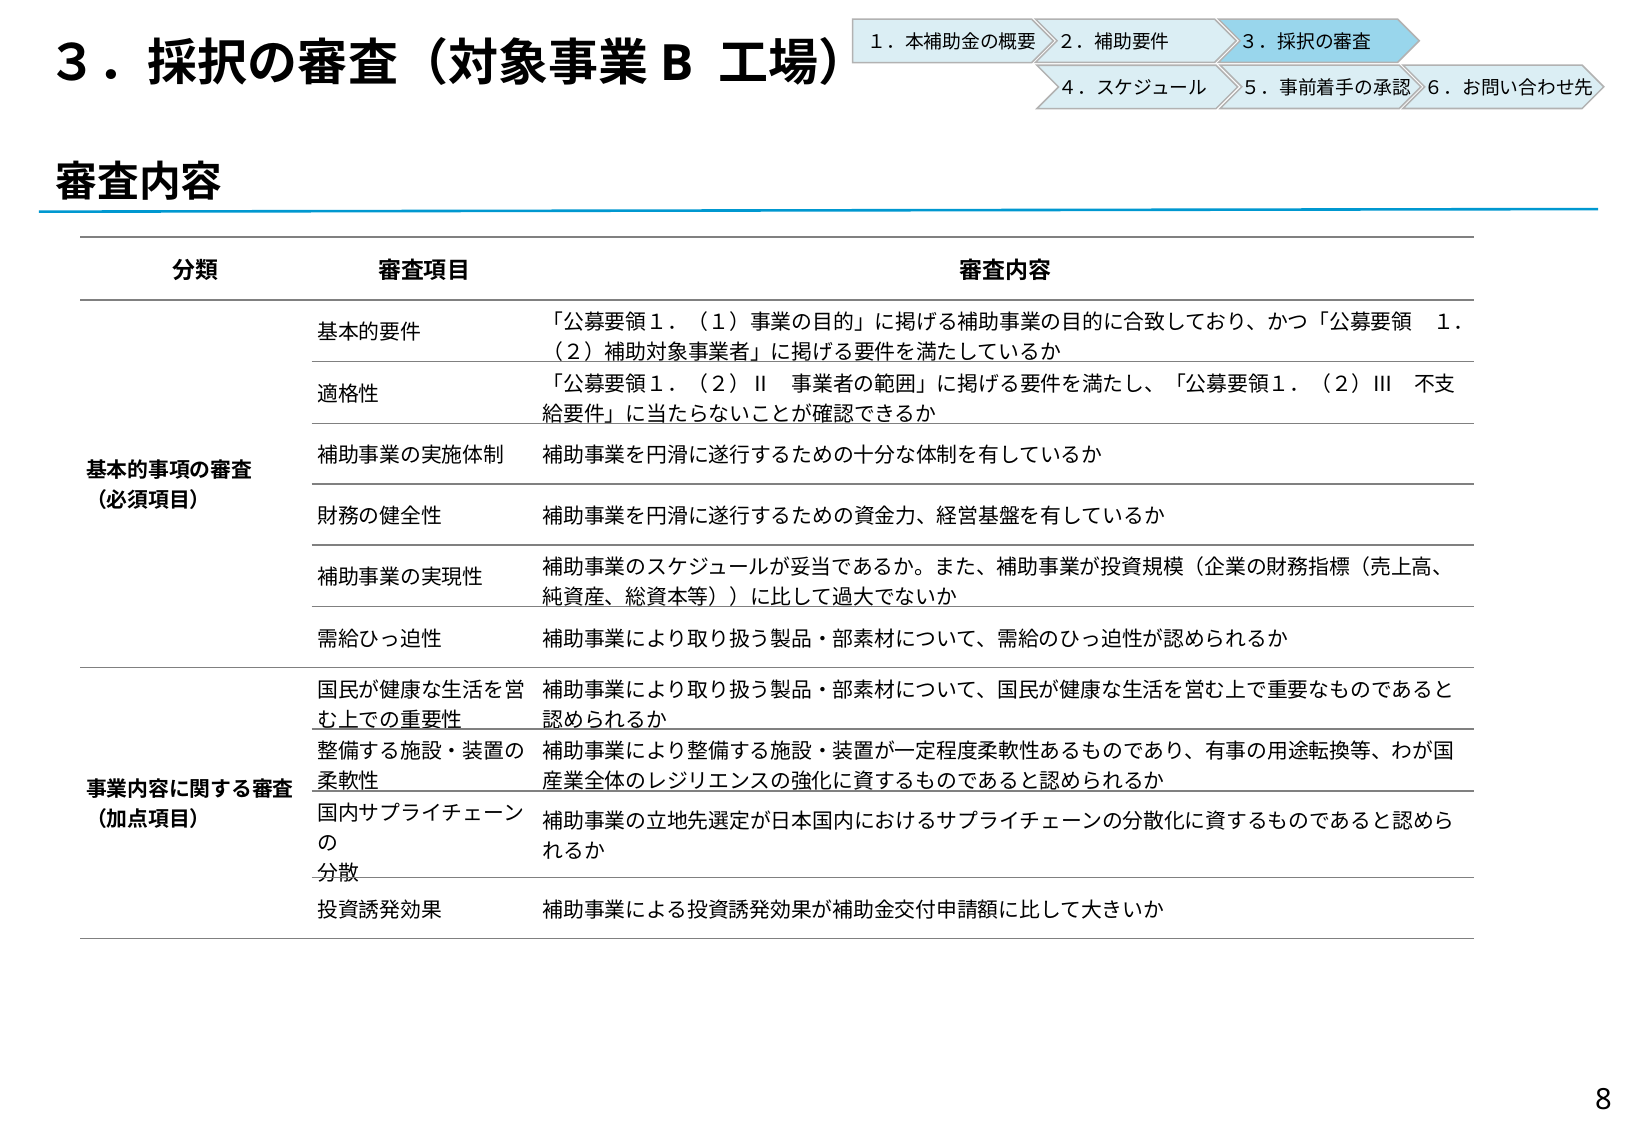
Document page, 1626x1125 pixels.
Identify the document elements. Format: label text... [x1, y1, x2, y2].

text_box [38, 208, 1599, 212]
table_cell 財務の健全性 [312, 485, 537, 544]
table_header 分類 [80, 238, 312, 299]
table_cell 補助事業のスケジュールが妥当であるか。また、補助事業が投資規模（企業の財務指標（売上高、純資産、総資本等））に比して過大でないか [537, 546, 1474, 606]
table_cell 補助事業により取り扱う製品・部素材について、需給のひっ迫性が認められるか [537, 607, 1474, 667]
table_cell 補助事業により取り扱う製品・部素材について、国民が健康な生活を営む上で重要なものであると認められるか [537, 668, 1474, 728]
table_cell 補助事業の実現性 [312, 546, 537, 606]
table_cell 基本的事項の審査 （必須項目） [80, 301, 312, 667]
table_cell 「公募要領１．（１）事業の目的」に掲げる補助事業の目的に合致しており、かつ「公募要領 １．（２）補助対象事業者」に掲げる要件を満たしているか [537, 301, 1474, 361]
text_box ６．お問い合わせ先 [1403, 65, 1604, 109]
table_cell 補助事業により整備する施設・装置が一定程度柔軟性あるものであり、有事の用途転換等、わが国産業全体のレジリエンスの強化に資するものであると認められるか [537, 730, 1474, 790]
table_cell 補助事業を円滑に遂行するための資金力、経営基盤を有しているか [537, 485, 1474, 544]
table_cell 国民が健康な生活を営む上での重要性 [312, 668, 537, 728]
text_box 審査内容 [40, 146, 703, 208]
table_cell 需給ひっ迫性 [312, 607, 537, 667]
title ３．採択の審査（対象事業B 工場） [32, 23, 1593, 99]
table_header 審査項目 [312, 238, 537, 299]
text_box ３．採択の審査 [1218, 19, 1420, 63]
table_cell 投資誘発効果 [312, 878, 537, 938]
text_box ４．スケジュール [1036, 65, 1238, 109]
table_cell 「公募要領１．（２）Ⅱ 事業者の範囲」に掲げる要件を満たし、「公募要領１．（２）Ⅲ 不支給要件」に当たらないことが確認できるか [537, 362, 1474, 423]
table_cell 補助事業の立地先選定が日本国内におけるサプライチェーンの分散化に資するものであると認められるか [537, 792, 1474, 877]
text_box １．本補助金の概要 [852, 19, 1054, 63]
table_cell 事業内容に関する審査（加点項目） [80, 668, 312, 938]
table_cell 補助事業を円滑に遂行するための十分な体制を有しているか [537, 424, 1474, 483]
text_box ５．事前着手の承認 [1220, 65, 1421, 109]
table_cell 基本的要件 [312, 301, 537, 361]
text_box ２．補助要件 [1035, 19, 1237, 63]
table_cell 適格性 [312, 362, 537, 423]
slide_number 7 [1247, 1070, 1625, 1125]
table_cell 国内サプライチェーンの 分散 [312, 792, 537, 877]
table_cell 補助事業による投資誘発効果が補助金交付申請額に比して大きいか [537, 878, 1474, 938]
table_header 審査内容 [537, 238, 1474, 299]
table_cell 整備する施設・装置の 柔軟性 [312, 730, 537, 790]
table_cell 補助事業の実施体制 [312, 424, 537, 483]
